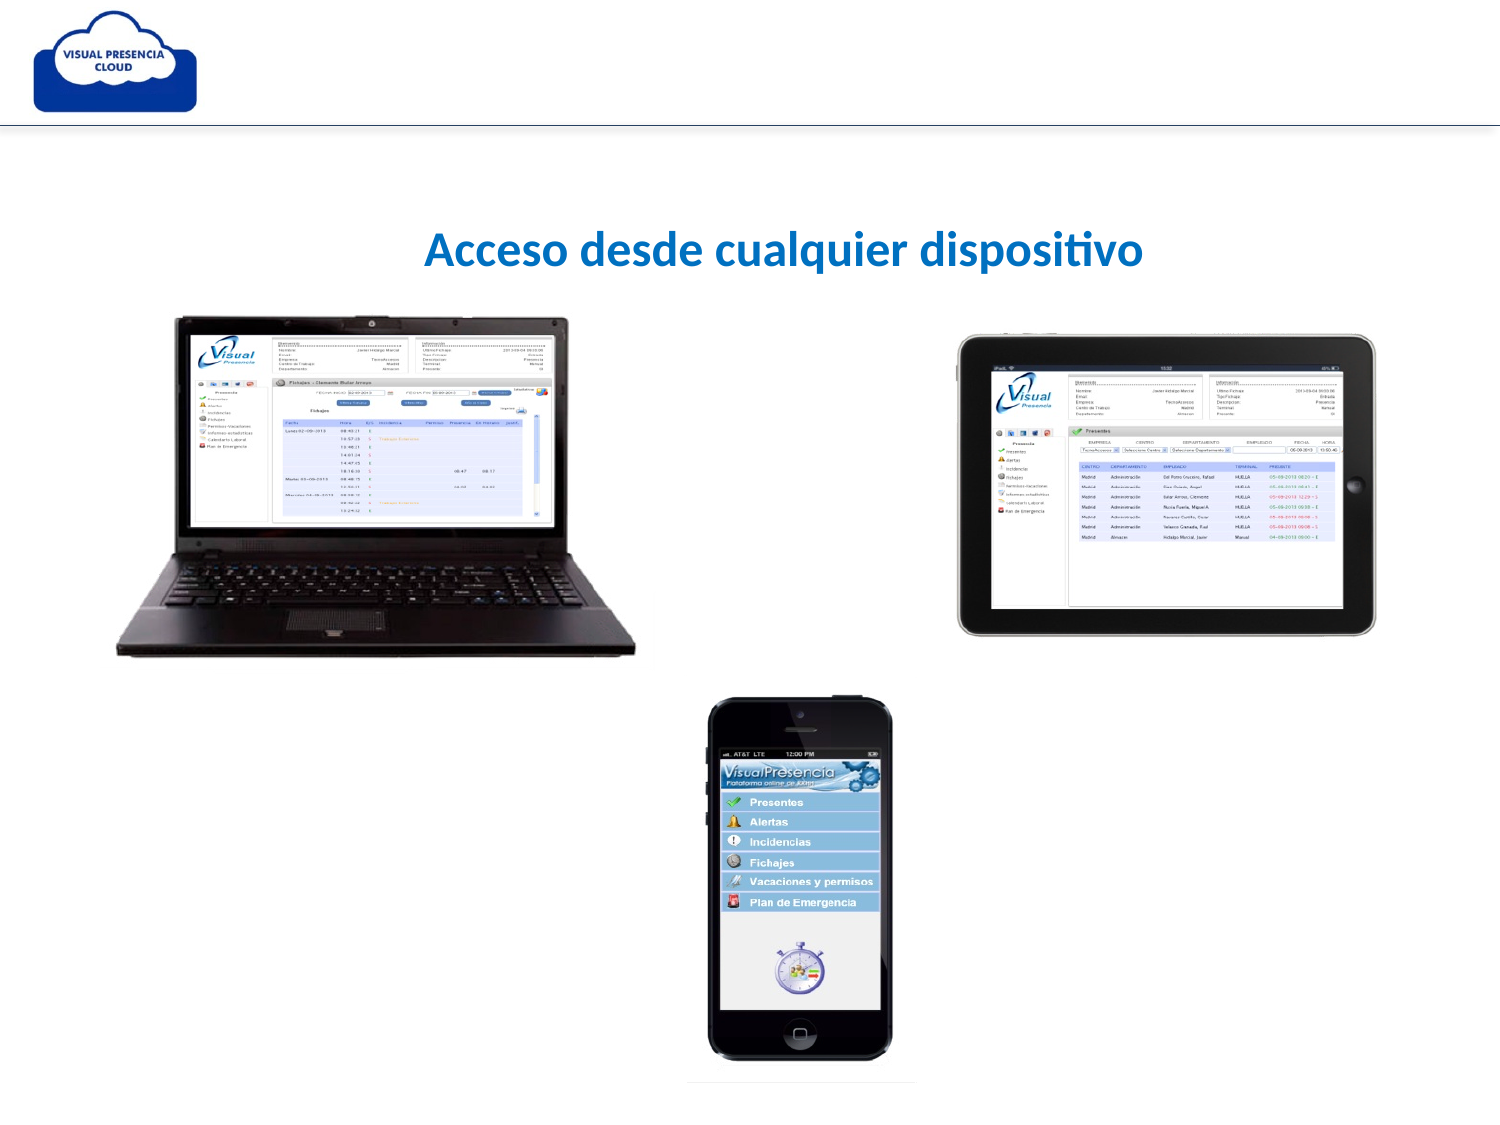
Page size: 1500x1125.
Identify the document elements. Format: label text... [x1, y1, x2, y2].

text_box Acceso desde cualquier dispositivo [409, 148, 1160, 284]
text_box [0, 6, 1500, 126]
picture [100, 304, 1382, 1083]
